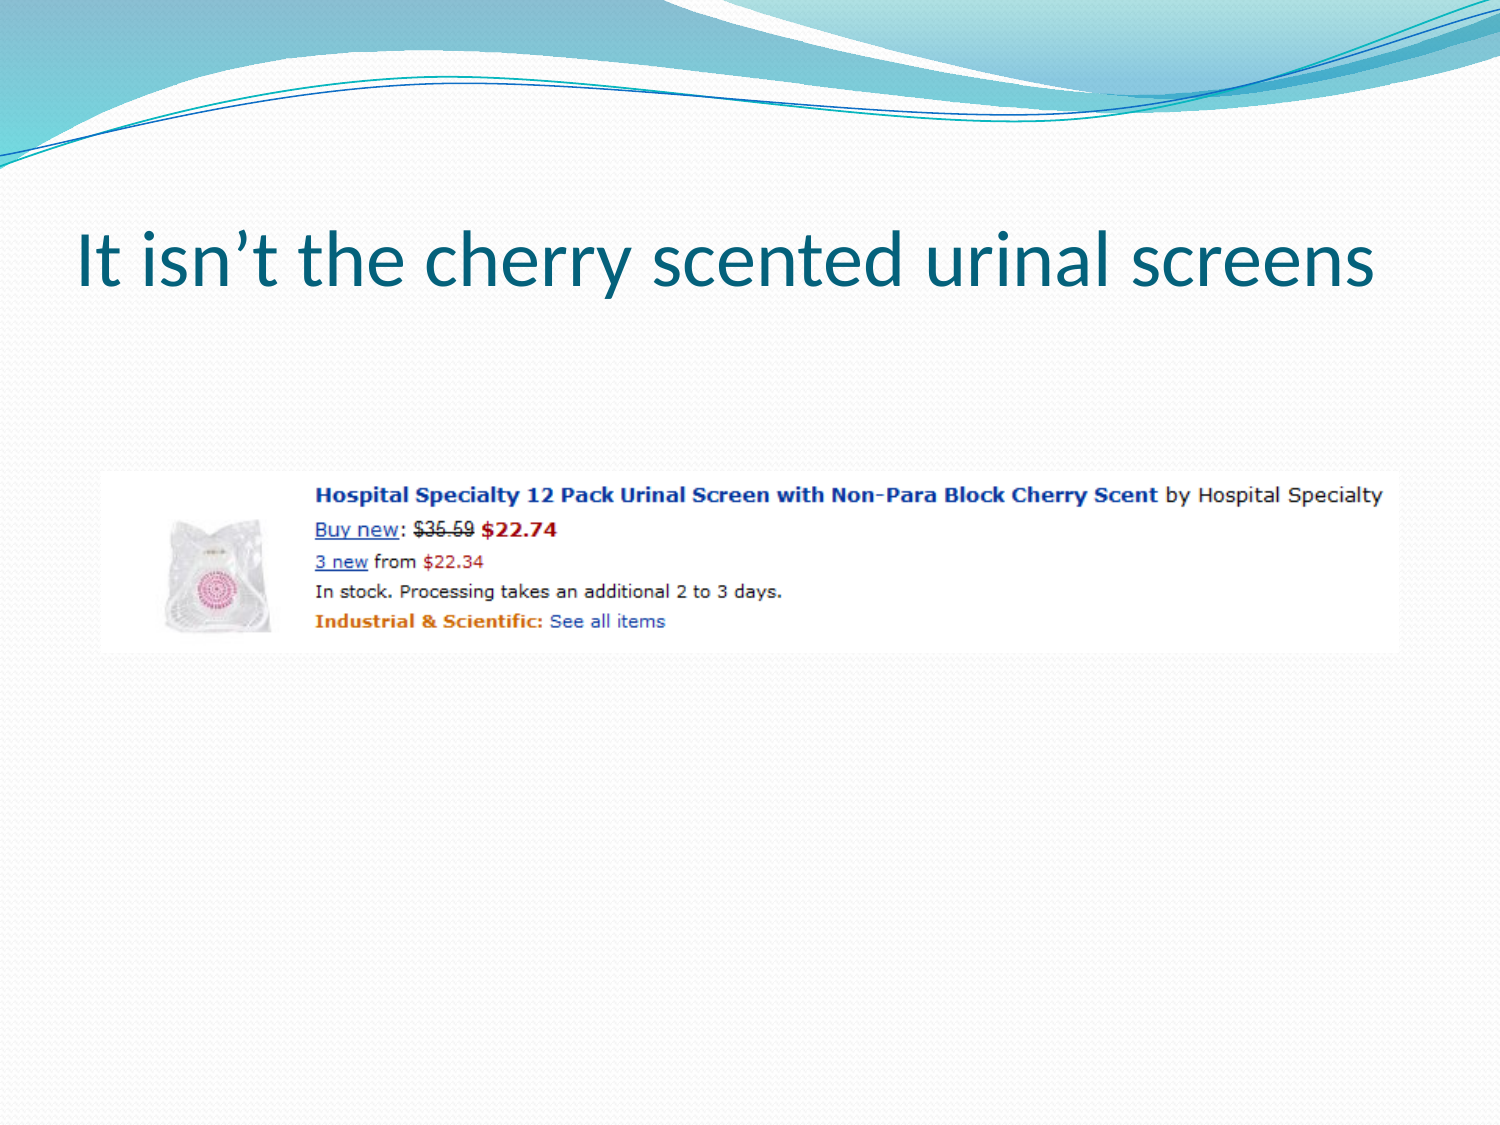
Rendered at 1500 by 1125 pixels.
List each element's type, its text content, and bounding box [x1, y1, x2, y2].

picture [101, 471, 1399, 654]
title It isn’t the cherry scented urinal screens [75, 115, 1425, 303]
